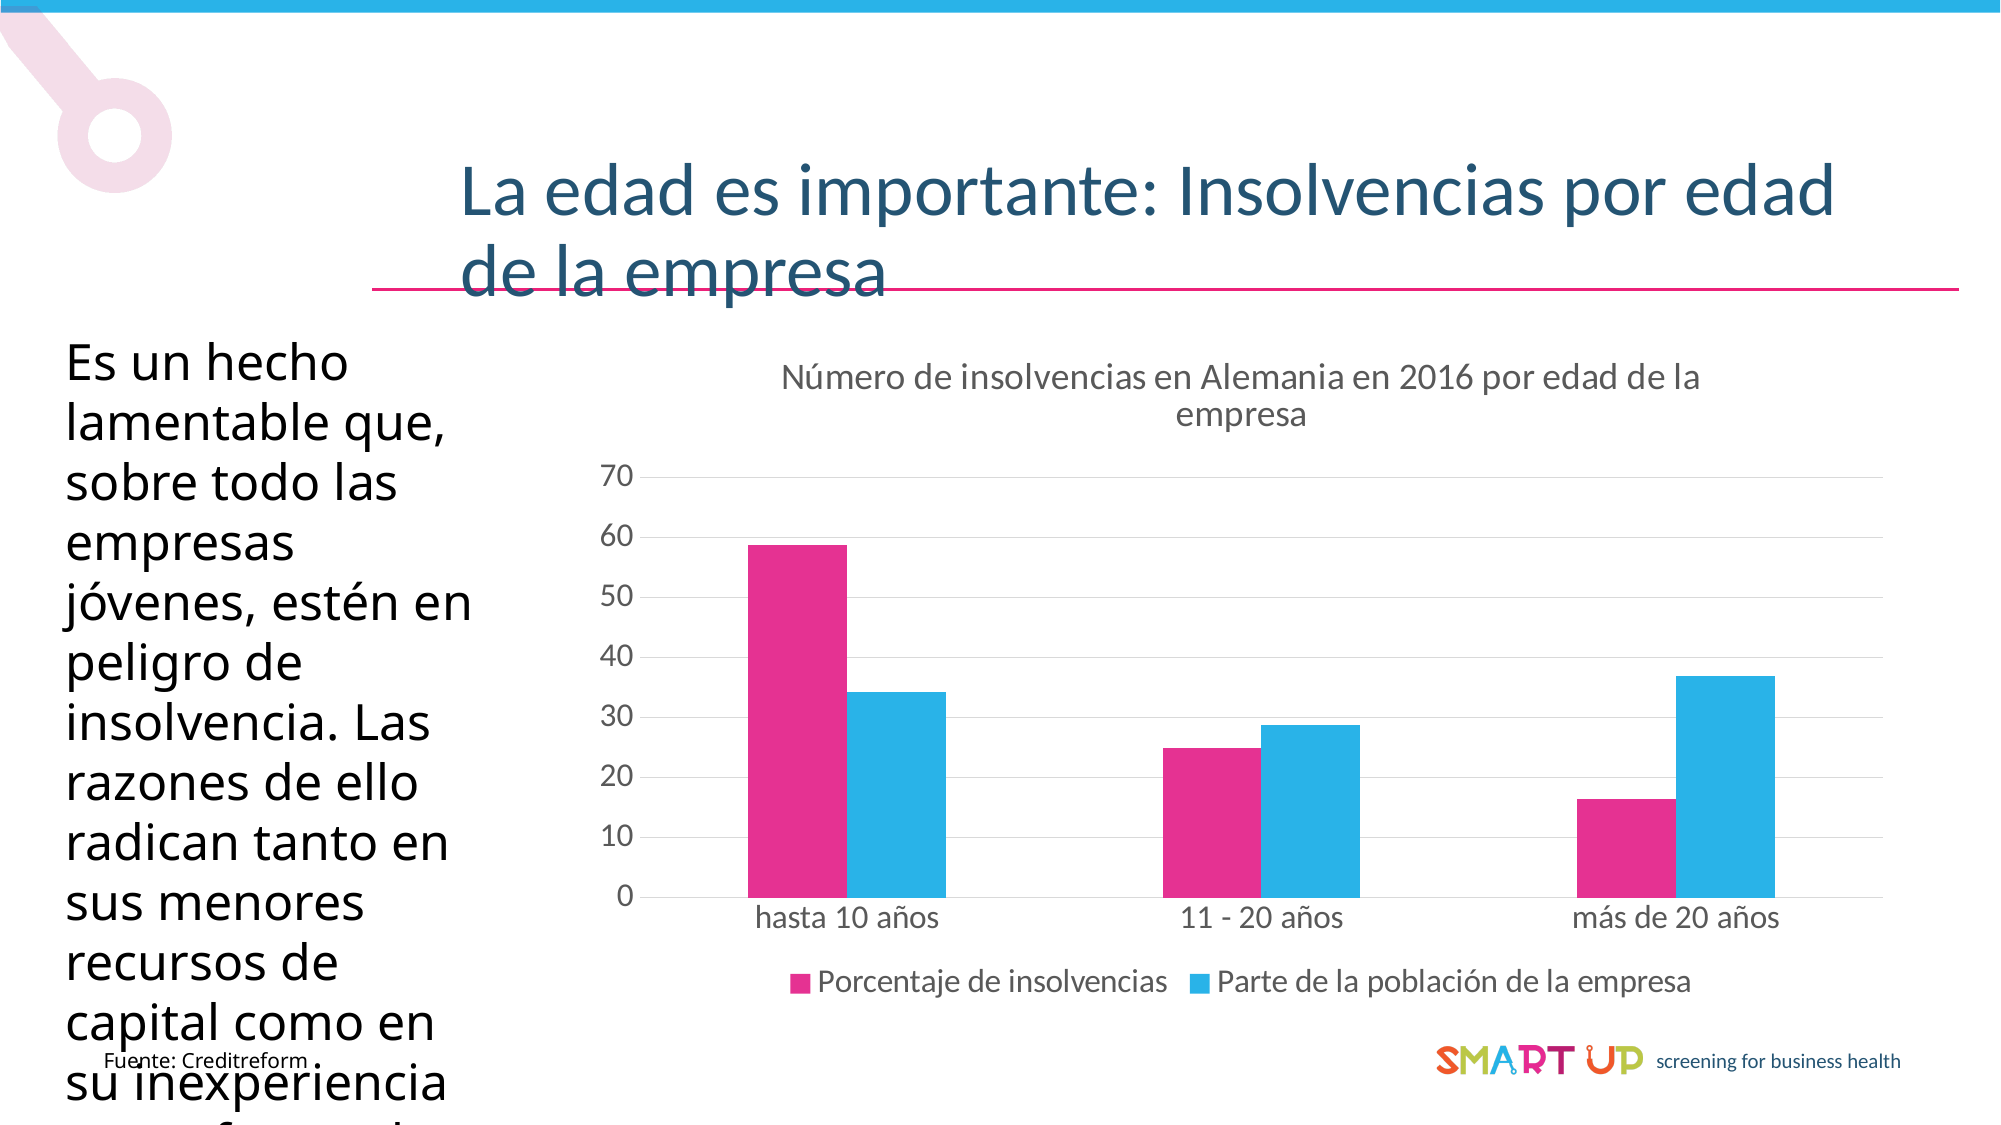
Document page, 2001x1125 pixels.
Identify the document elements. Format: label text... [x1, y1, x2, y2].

text_box Fuente: Creditreform [90, 1035, 368, 1080]
picture [1436, 1045, 1643, 1078]
list La edad es importante: Insolvencias por edad de la empresa [445, 143, 1898, 258]
chart [572, 328, 1910, 1007]
picture [0, 6, 224, 218]
text_box Es un hecho lamentable que, sobre todo las empresas jóvenes, estén en peligro de insolvencia. Las razones de ello radican tanto en sus menores recursos de capital como en su inexperiencia para afrontar las crisis. [52, 323, 489, 1125]
